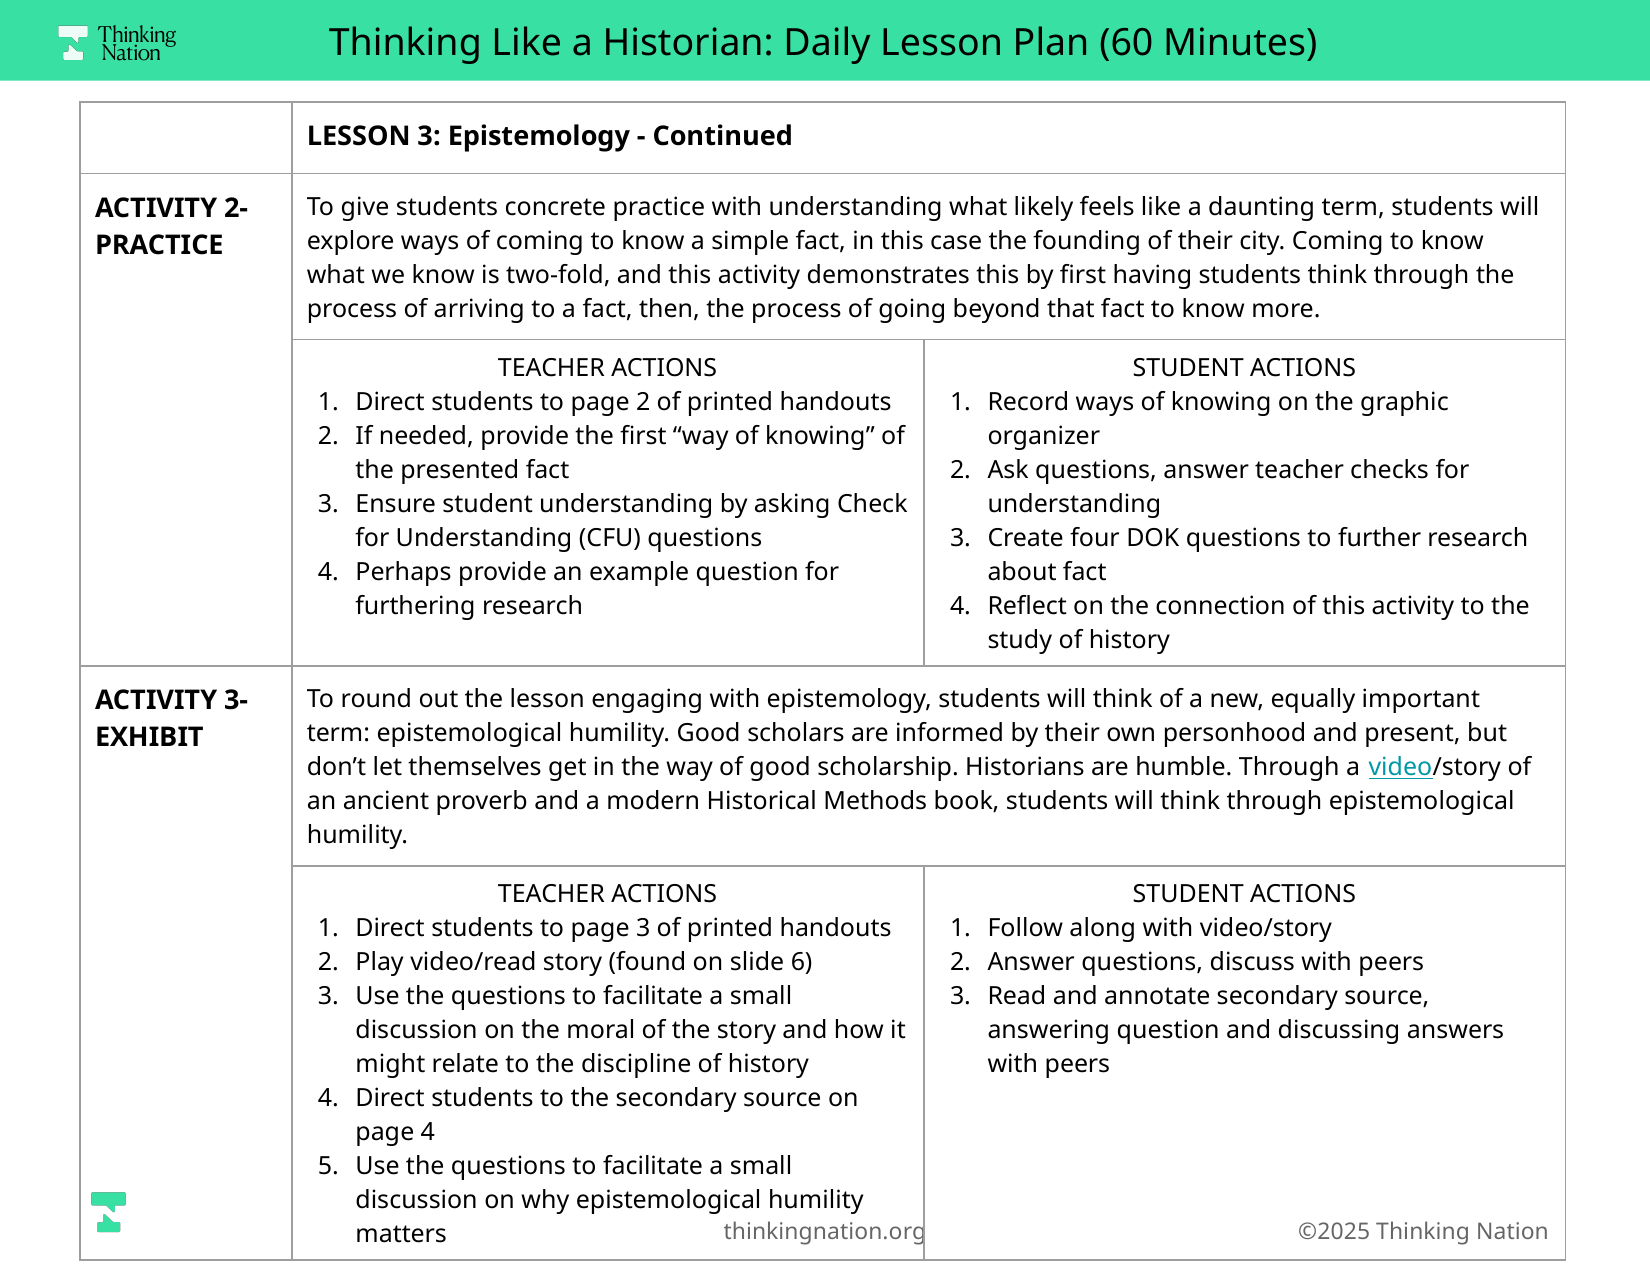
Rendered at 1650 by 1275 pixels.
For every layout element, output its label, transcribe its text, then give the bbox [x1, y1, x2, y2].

table_cell TEACHER ACTIONS Direct students to page 2 of printed handouts If needed, provide the first “way of knowing” of the presented fact Ensure student understanding by asking Check for Understanding (CFU) questions Perhaps provide an example question for furthering research [293, 340, 923, 665]
table_cell To give students concrete practice with understanding what likely feels like a daunting term, students will explore ways of coming to know a simple fact, in this case the founding of their city. Coming to know what we know is two-fold, and this activity demonstrates this by first having students think through the process of arriving to a fact, then, the process of going beyond that fact to know more. [293, 174, 1565, 339]
text_box Thinking Like a Historian: Daily Lesson Plan (60 Minutes) [0, 0, 1650, 81]
picture [80, 1184, 136, 1240]
picture [45, 14, 180, 71]
table_cell STUDENT ACTIONS Follow along with video/story Answer questions, discuss with peers Read and annotate secondary source, answering question and discussing answers with peers [925, 867, 1565, 1259]
table_cell To round out the lesson engaging with epistemology, students will think of a new, equally important term: epistemological humility. Good scholars are informed by their own personhood and present, but don’t let themselves get in the way of good scholarship. Historians are humble. Through a video/story of an ancient proverb and a modern Historical Methods book, students will think through epistemological humility. [293, 667, 1565, 865]
table_cell TEACHER ACTIONS Direct students to page 3 of printed handouts Play video/read story (found on slide 6) Use the questions to facilitate a small discussion on the moral of the story and how it might relate to the discipline of history Direct students to the secondary source on page 4 Use the questions to facilitate a small discussion on why epistemological humility matters [293, 867, 923, 1259]
table_cell STUDENT ACTIONS Record ways of knowing on the graphic organizer Ask questions, answer teacher checks for understanding Create four DOK questions to further research about fact Reflect on the connection of this activity to the study of history [925, 340, 1565, 665]
table_cell ACTIVITY 2- PRACTICE [81, 174, 291, 665]
table_header [81, 103, 291, 173]
table_cell ACTIVITY 3- EXHIBIT [81, 667, 291, 1259]
table_header LESSON 3: Epistemology - Continued [293, 103, 1565, 173]
